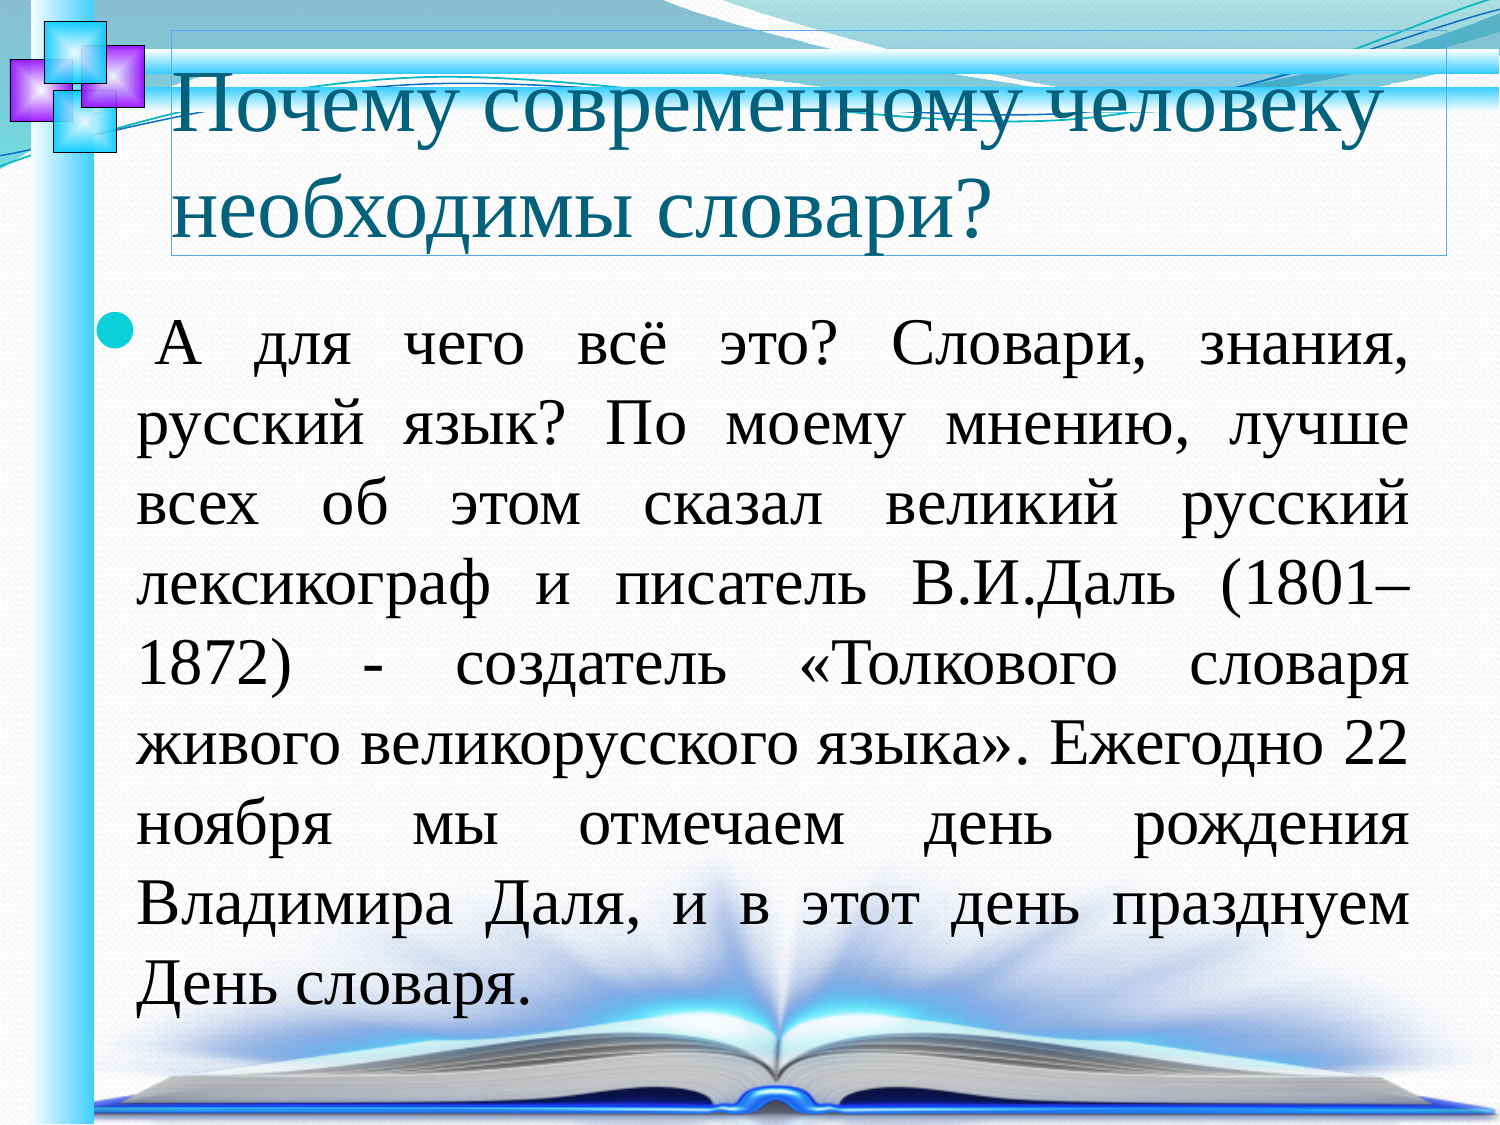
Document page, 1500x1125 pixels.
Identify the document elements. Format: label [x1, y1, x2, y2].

text_box [9, 0, 1500, 1124]
